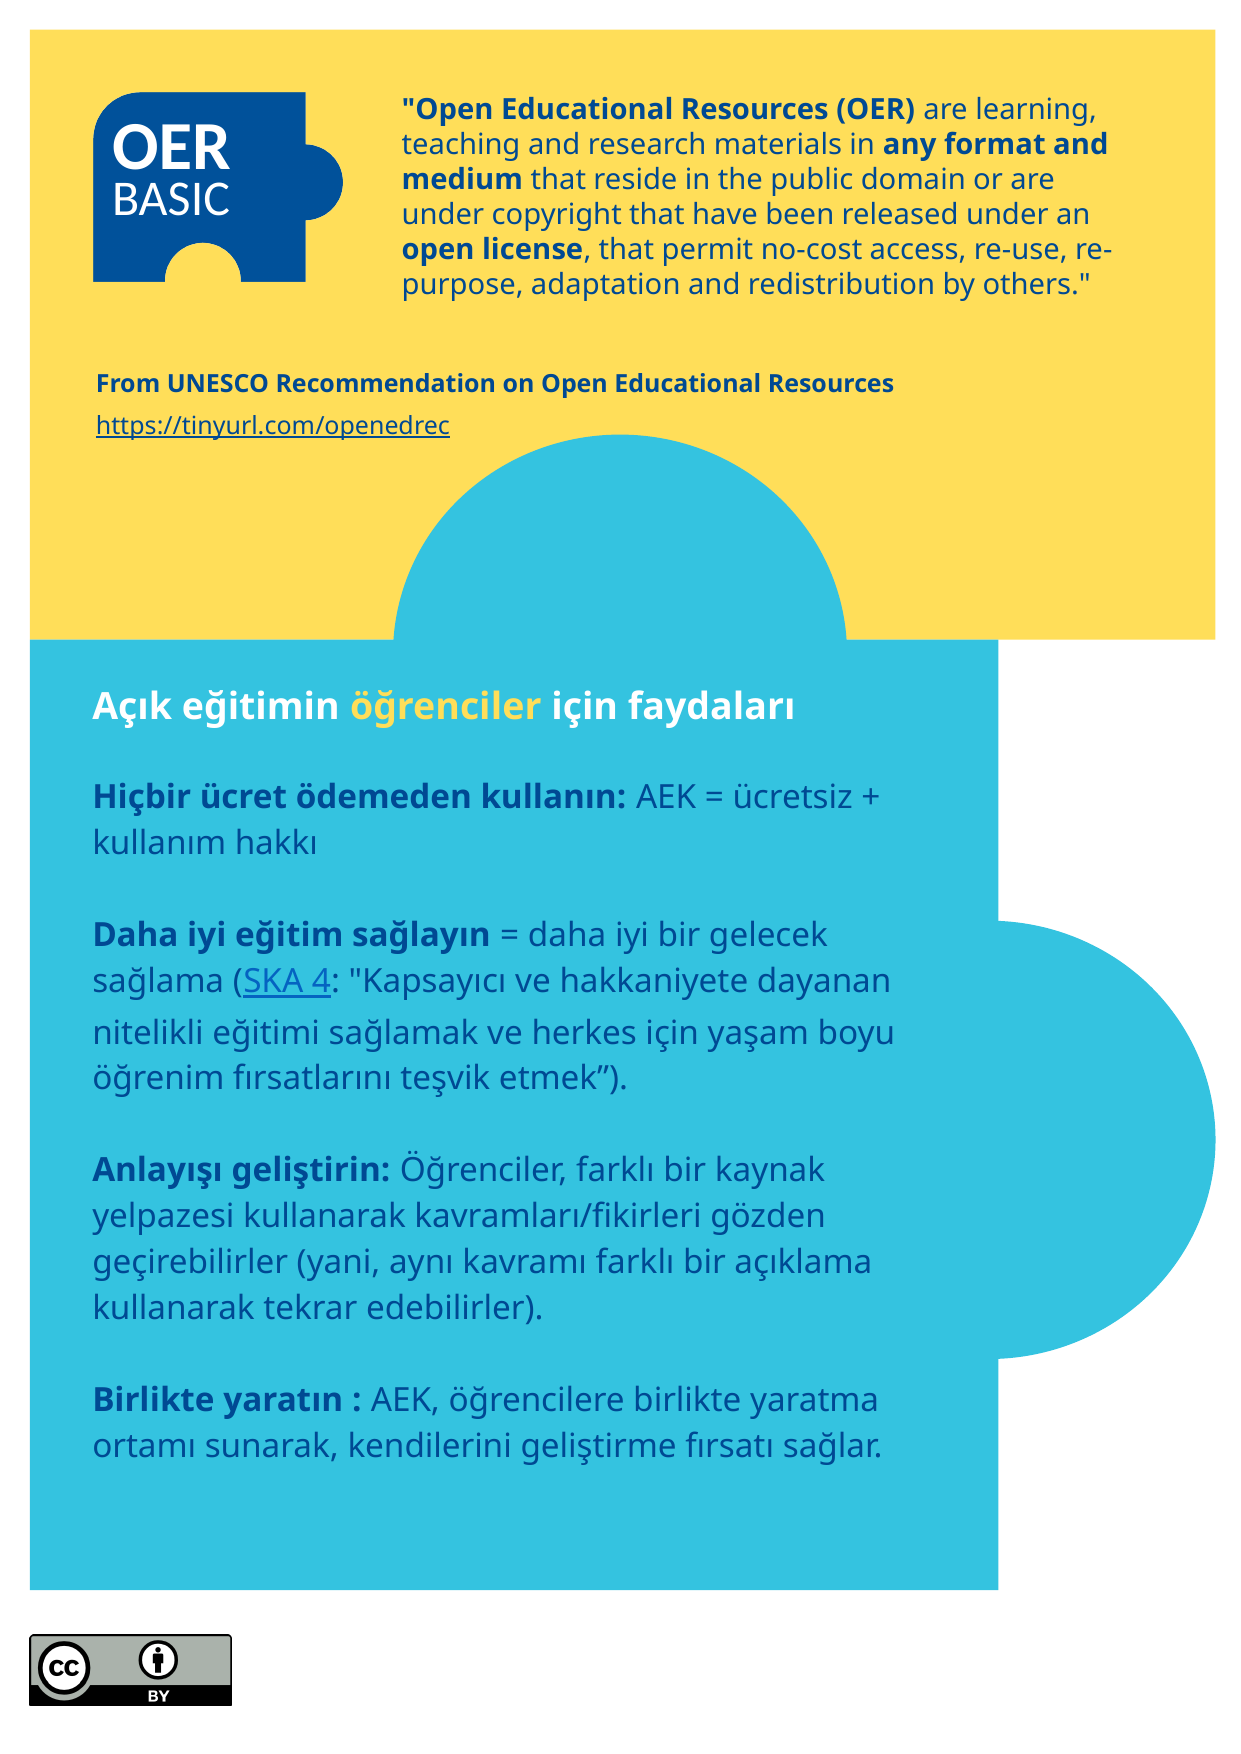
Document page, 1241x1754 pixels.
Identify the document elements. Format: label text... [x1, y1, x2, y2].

text_box Açık eğitimin öğrenciler için faydaları Hiçbir ücret ödemeden kullanın: AEK = ücretsiz + kullanım hakkı Daha iyi eğitim sağlayın = daha iyi bir gelecek sağlama (SKA 4: "Kapsayıcı ve hakkaniyete dayanan nitelikli eğitimi sağlamak ve herkes için yaşam boyu öğrenim fırsatlarını teşvik etmek”). Anlayışı geliştirin: Öğrenciler, farklı bir kaynak yelpazesi kullanarak kavramları/fikirleri gözden geçirebilirler (yani, aynı kavramı farklı bir açıklama kullanarak tekrar edebilirler). Birlikte yaratın : AEK, öğrencilere birlikte yaratma ortamı sunarak, kendilerini geliştirme fırsatı sağlar. [77, 675, 952, 1479]
text_box [29, 639, 999, 1591]
text_box [29, 29, 1216, 639]
text_box "Open Educational Resources (OER) are learning, teaching and research materials in any format and medium that reside in the public domain or are under copyright that have been released under an open license, that permit no-cost access, re-use, re-purpose, adaptation and redistribution by others." [386, 75, 1147, 316]
picture [93, 92, 343, 282]
text_box From UNESCO Recommendation on Open Educational Resources https://tinyurl.com/openedrec [80, 365, 1241, 453]
picture [29, 1634, 233, 1706]
text_box [393, 453, 848, 675]
text_box [952, 920, 1216, 1360]
text_box [714, 453, 1216, 640]
